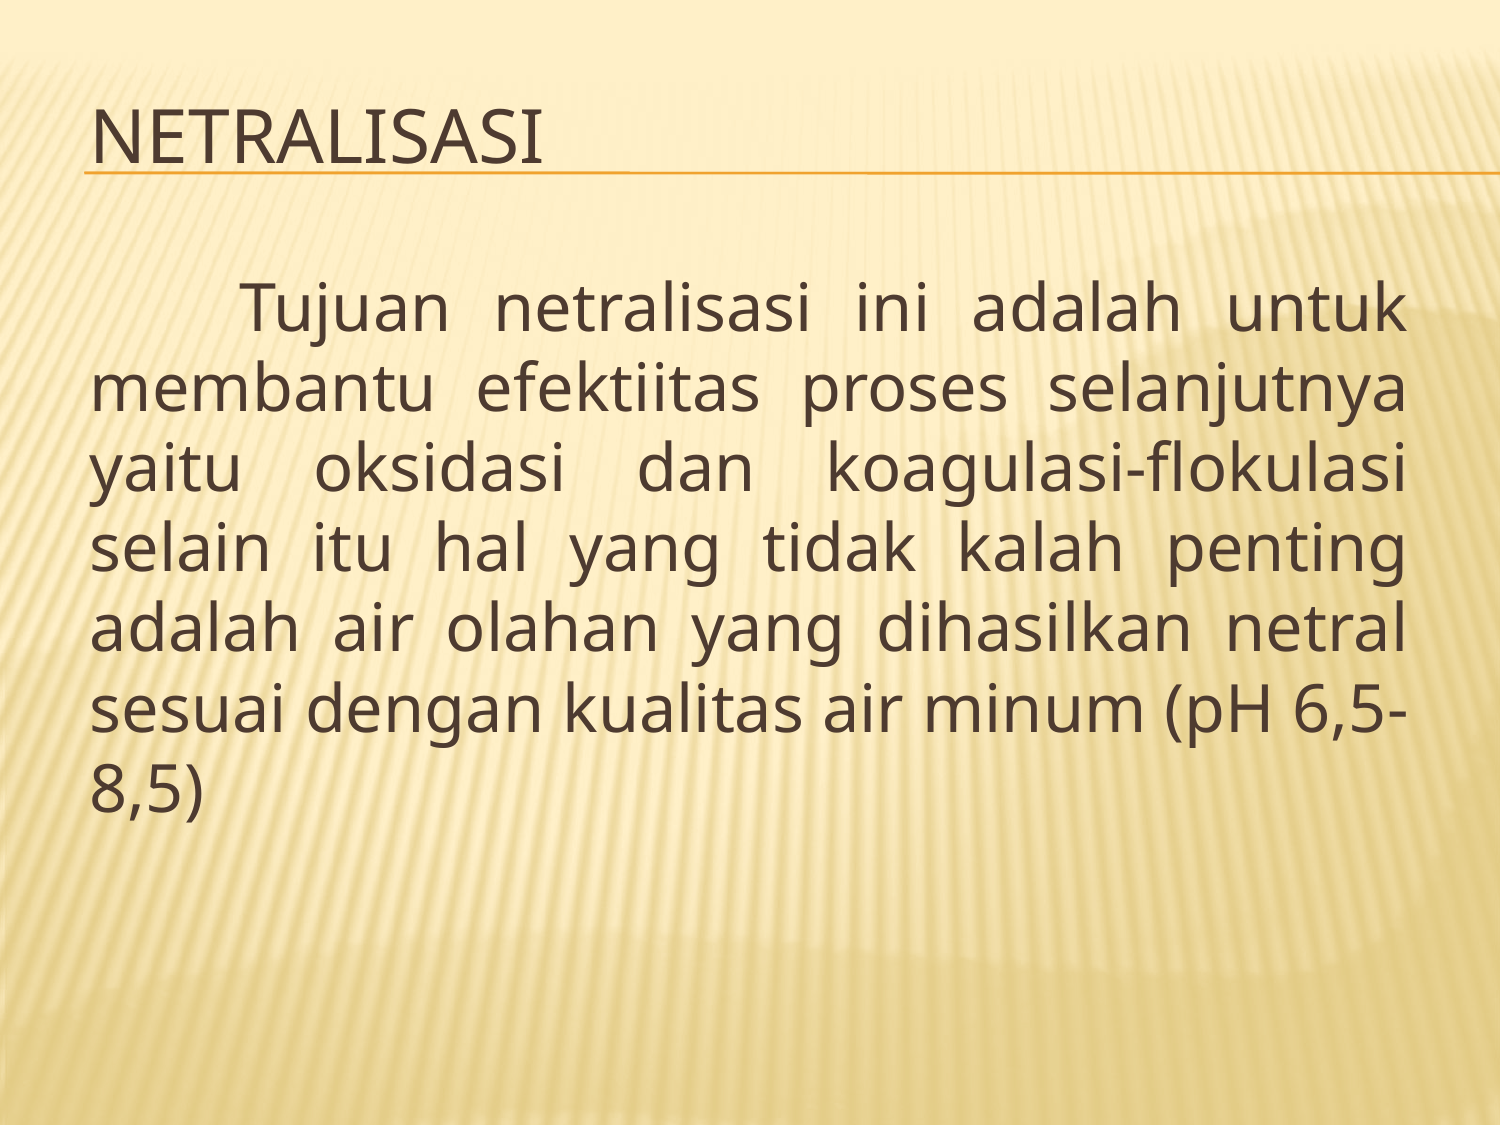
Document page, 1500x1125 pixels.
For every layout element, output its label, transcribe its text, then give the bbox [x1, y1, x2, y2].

title NETRALISASI [75, 40, 1425, 228]
list Tujuan netralisasi ini adalah untuk membantu efektiitas proses selanjutnya yaitu oksidasi dan koagulasi-flokulasi selain itu hal yang tidak kalah penting adalah air olahan yang dihasilkan netral sesuai dengan kualitas air minum (pH 6,5-8,5) [75, 257, 1425, 1000]
